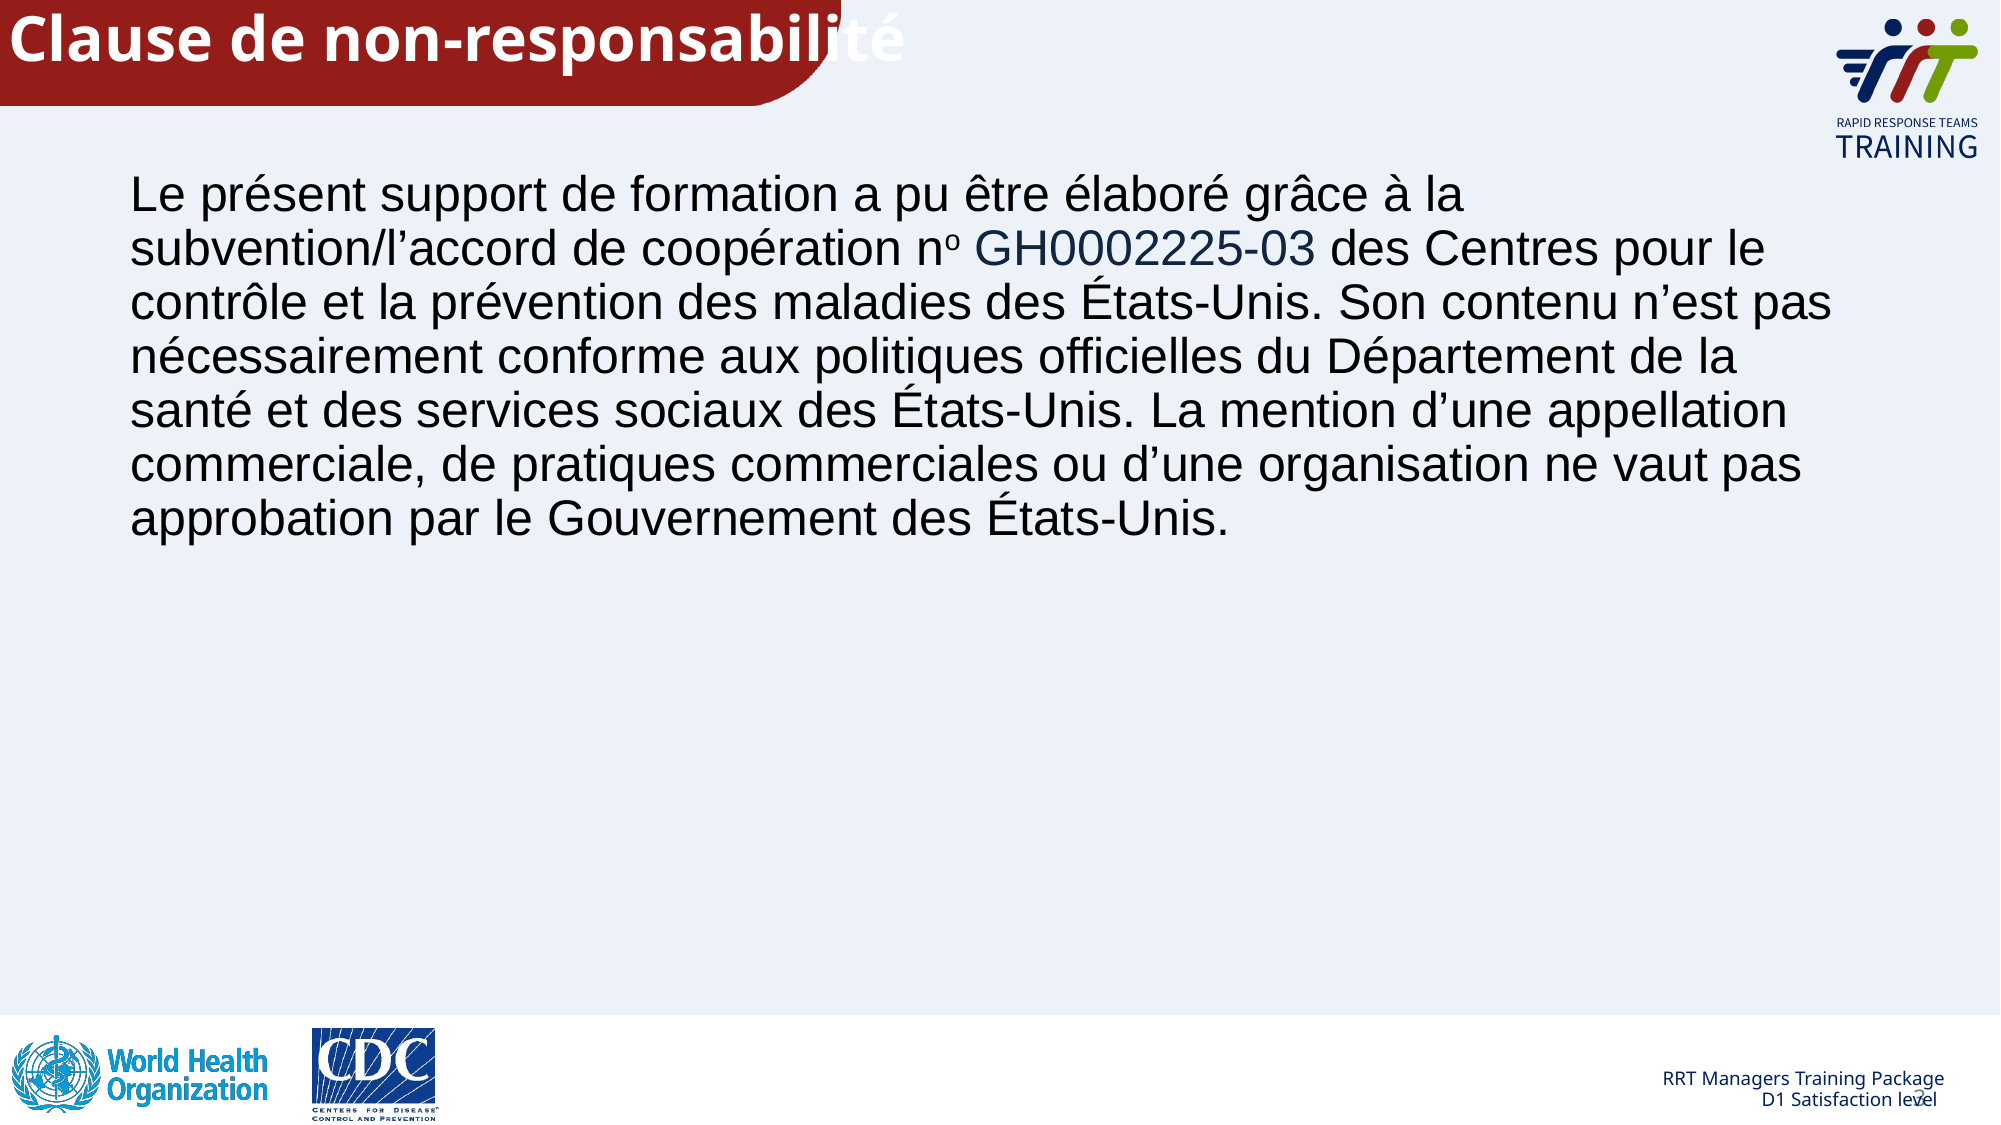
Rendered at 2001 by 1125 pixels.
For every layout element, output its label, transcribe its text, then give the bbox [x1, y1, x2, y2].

picture [59, 1035, 267, 1113]
picture [30, 1083, 37, 1091]
picture [12, 1035, 54, 1068]
picture [12, 1083, 48, 1113]
picture [36, 1088, 78, 1105]
list Le présent support de formation a pu être élaboré grâce à la subvention/l’accord de coopération no GH0002225-03 des Centres pour le contrôle et la prévention des maladies des États-Unis. Son contenu n’est pas nécessairement conforme aux politiques officielles du Département de la santé et des services sociaux des États-Unis. La mention d’une appellation commerciale, de pratiques commerciales ou d’une organisation ne vaut pas approbation par le Gouvernement des États-Unis. [130, 167, 1846, 734]
picture [40, 1062, 47, 1070]
list Clause de non-responsabilité [0, 0, 1513, 103]
picture [46, 1056, 54, 1062]
picture [50, 1108, 62, 1113]
picture [71, 1053, 90, 1091]
picture [24, 1054, 36, 1087]
picture [34, 1054, 43, 1078]
picture [22, 1062, 26, 1077]
picture [312, 1028, 439, 1121]
picture [1835, 19, 1978, 167]
